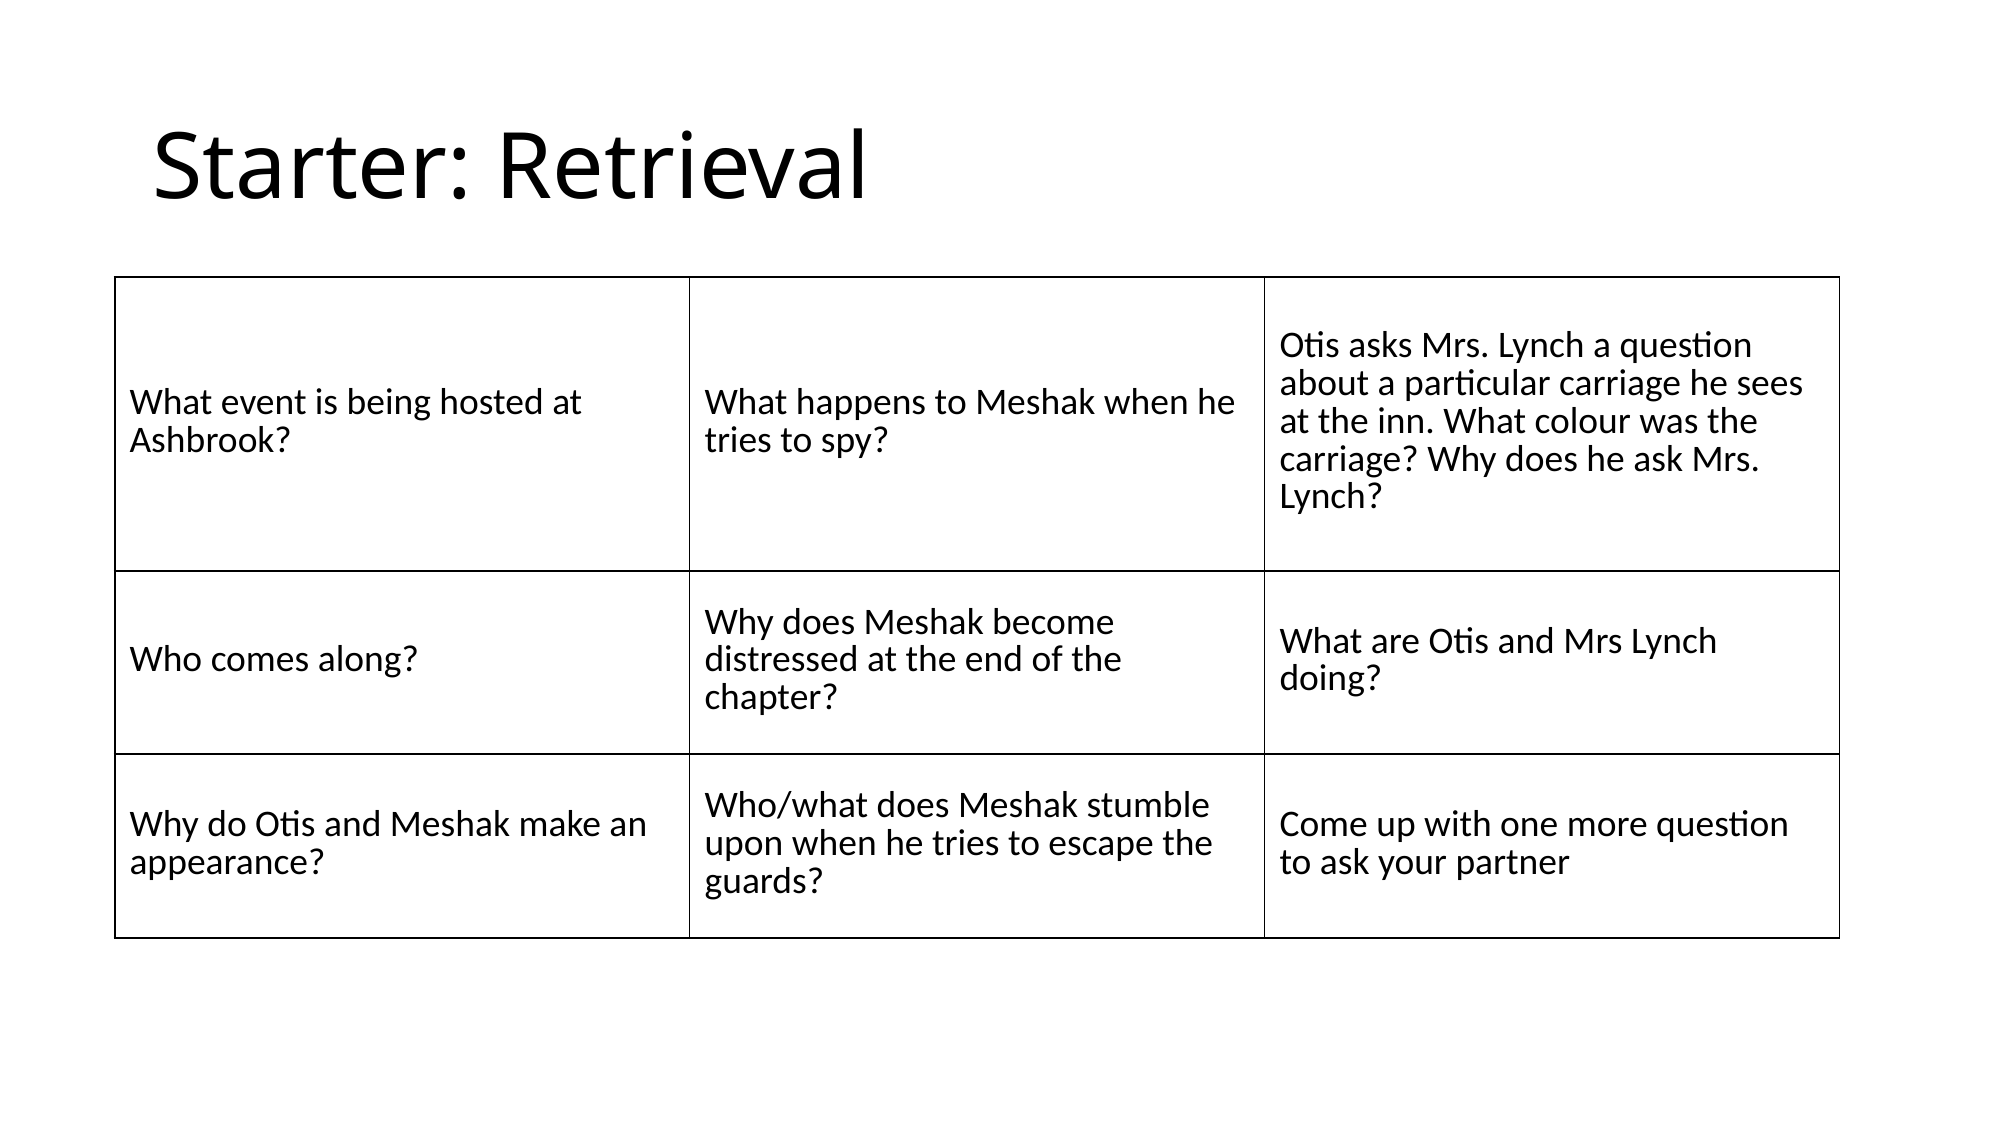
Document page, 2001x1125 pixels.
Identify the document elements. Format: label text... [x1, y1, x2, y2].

table_cell Come up with one more question to ask your partner [1265, 755, 1839, 937]
table_cell What are Otis and Mrs Lynch doing? [1265, 572, 1839, 753]
table_cell Who comes along? [116, 572, 689, 753]
table_cell Why do Otis and Meshak make an appearance? [116, 755, 689, 937]
table_header What happens to Meshak when he tries to spy? [690, 278, 1264, 570]
table_header What event is being hosted at Ashbrook? [116, 278, 689, 570]
title Starter: Retrieval [137, 59, 1863, 278]
table_cell Who/what does Meshak stumble upon when he tries to escape the guards? [690, 755, 1264, 937]
table_header Otis asks Mrs. Lynch a question about a particular carriage he sees at the inn. What colour was the carriage? Why does he ask Mrs. Lynch? [1265, 278, 1839, 570]
table_cell Why does Meshak become distressed at the end of the chapter? [690, 572, 1264, 753]
